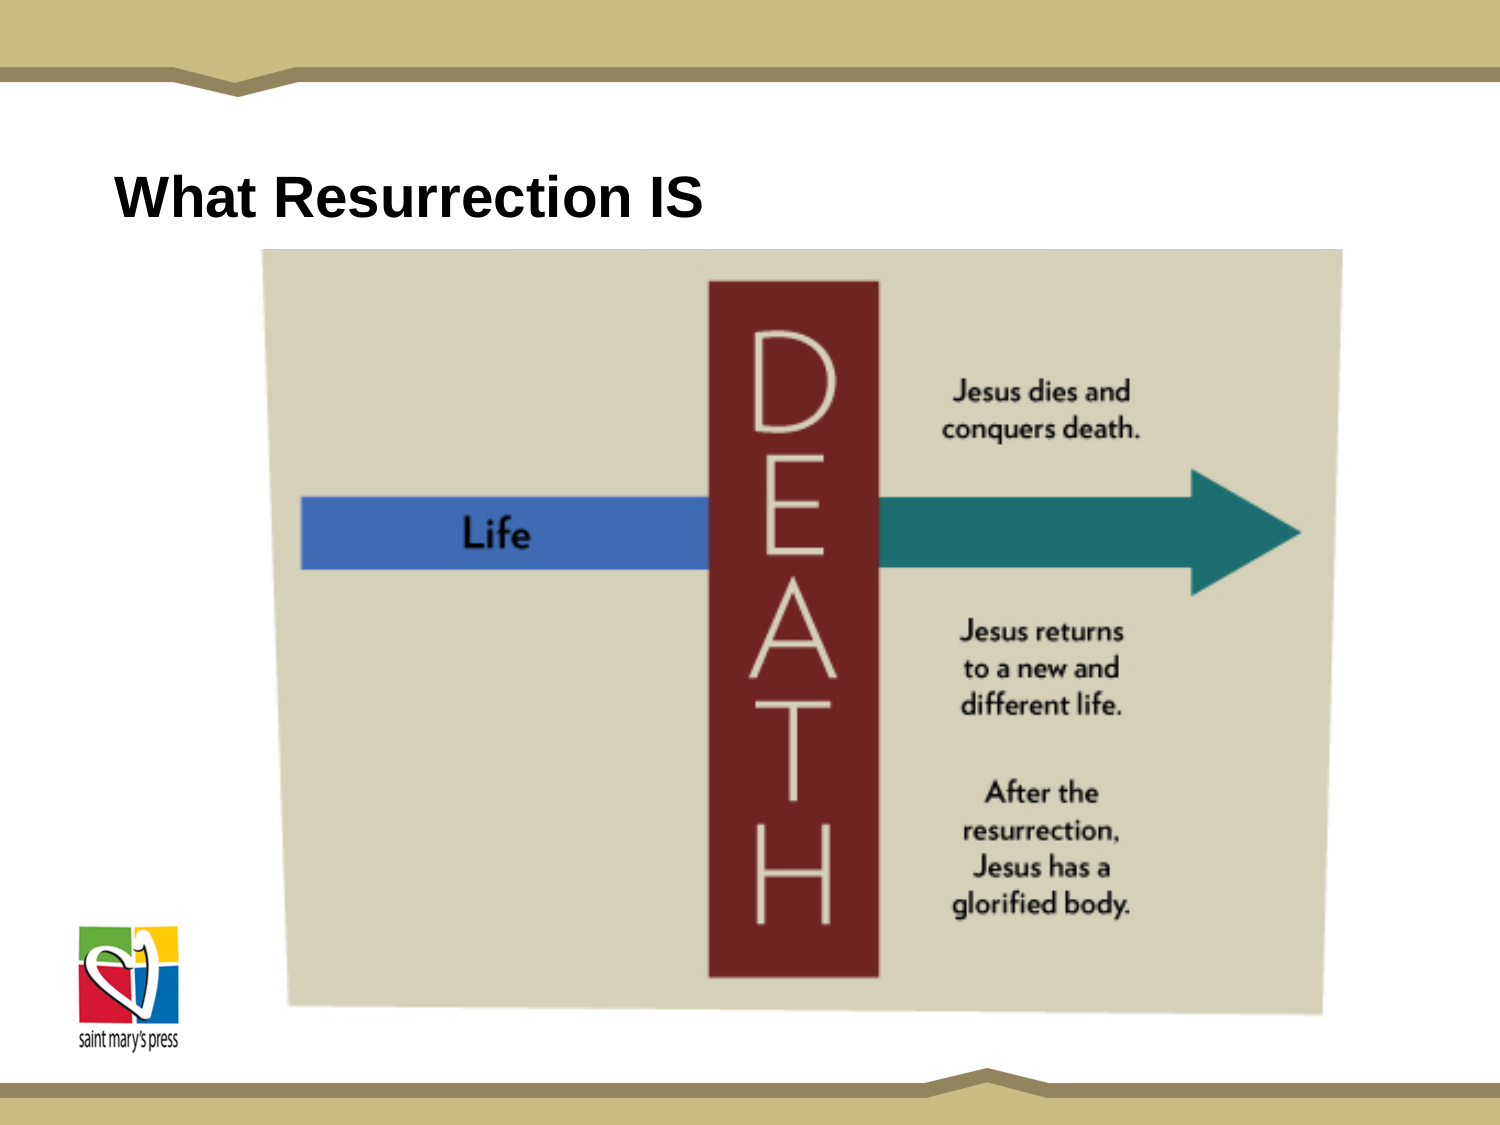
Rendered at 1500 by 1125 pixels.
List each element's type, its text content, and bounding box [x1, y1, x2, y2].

picture [0, 0, 1500, 1125]
title What Resurrection IS [99, 149, 1450, 238]
